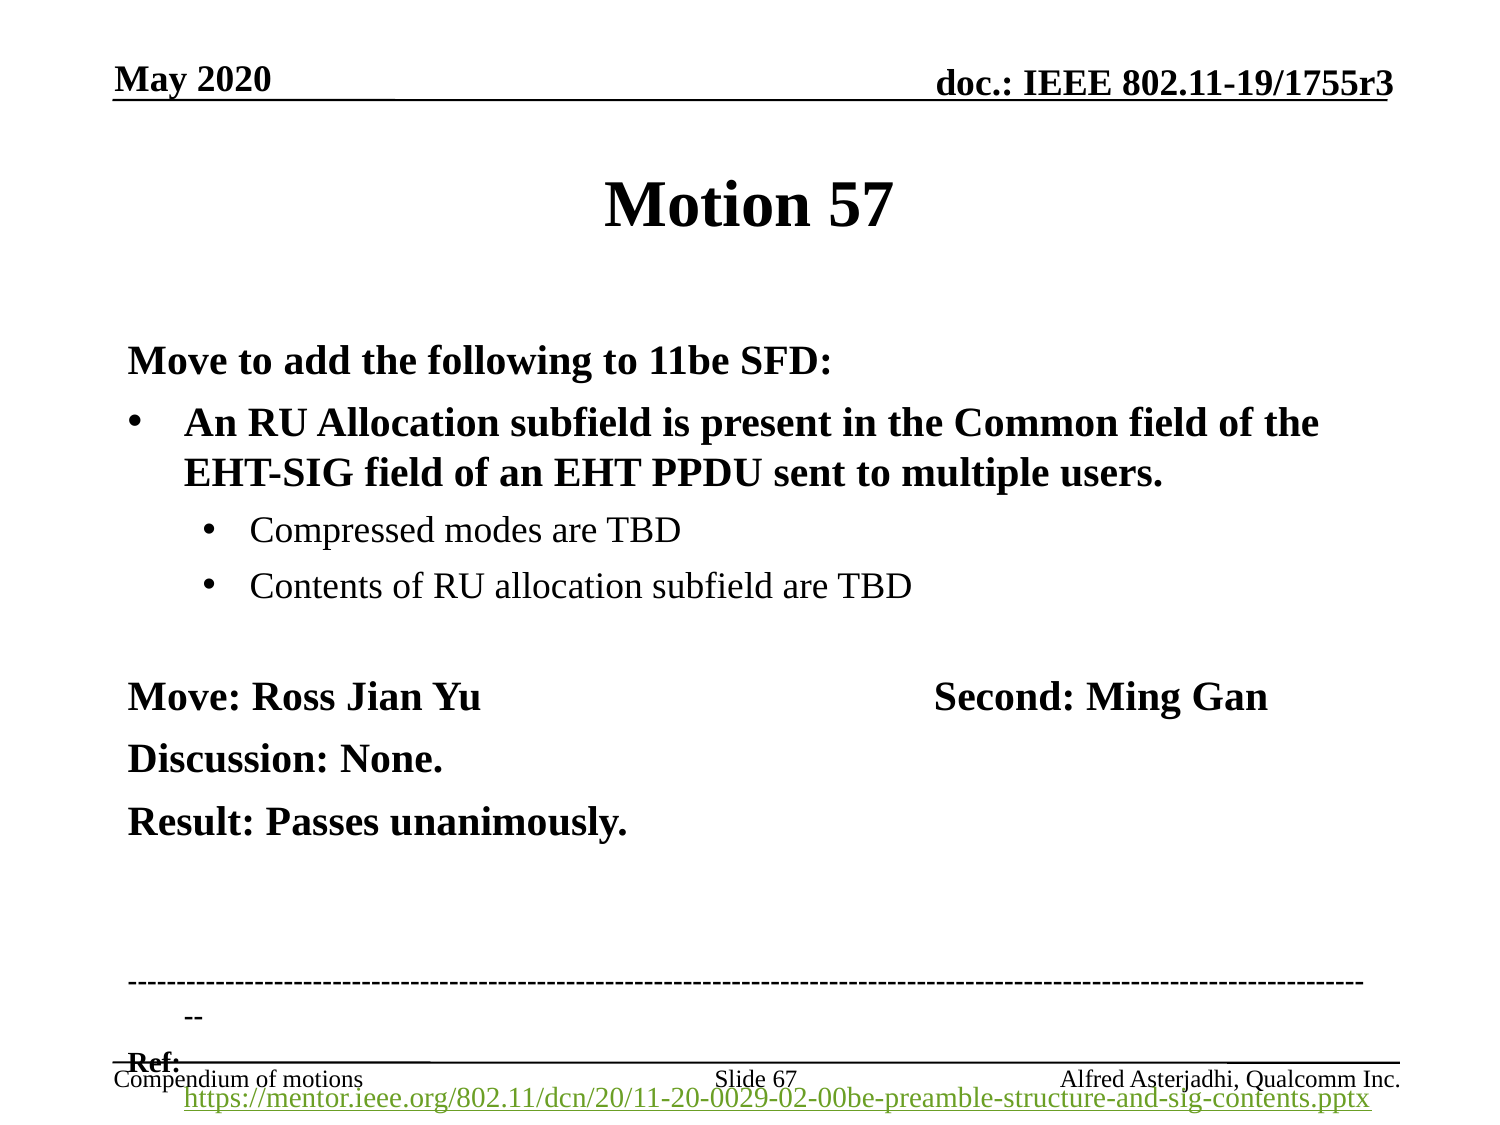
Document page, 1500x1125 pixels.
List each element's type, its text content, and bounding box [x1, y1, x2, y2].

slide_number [114, 54, 423, 100]
list Move to add the following to 11be SFD: An RU Allocation subfield is present in the Common field of the EHT-SIG field of an EHT PPDU sent to multiple users. Compressed modes are TBD Contents of RU allocation subfield are TBD Move: Ross Jian Yu Second: Ming Gan Discussion: None. Result: Passes unanimously. --------------------------------------------------------------------------------------------------------------------------------- Ref: https://mentor.ieee.org/802.11/dcn/20/11-20-0029-02-00be-preamble-structure-and-sig-contents.pptx [112, 324, 1388, 1063]
title Motion 57 [112, 112, 1388, 288]
footer Alfred Asterjadhi, Qualcomm Inc. [878, 1061, 1402, 1093]
slide_number Slide 67 [712, 1061, 800, 1123]
